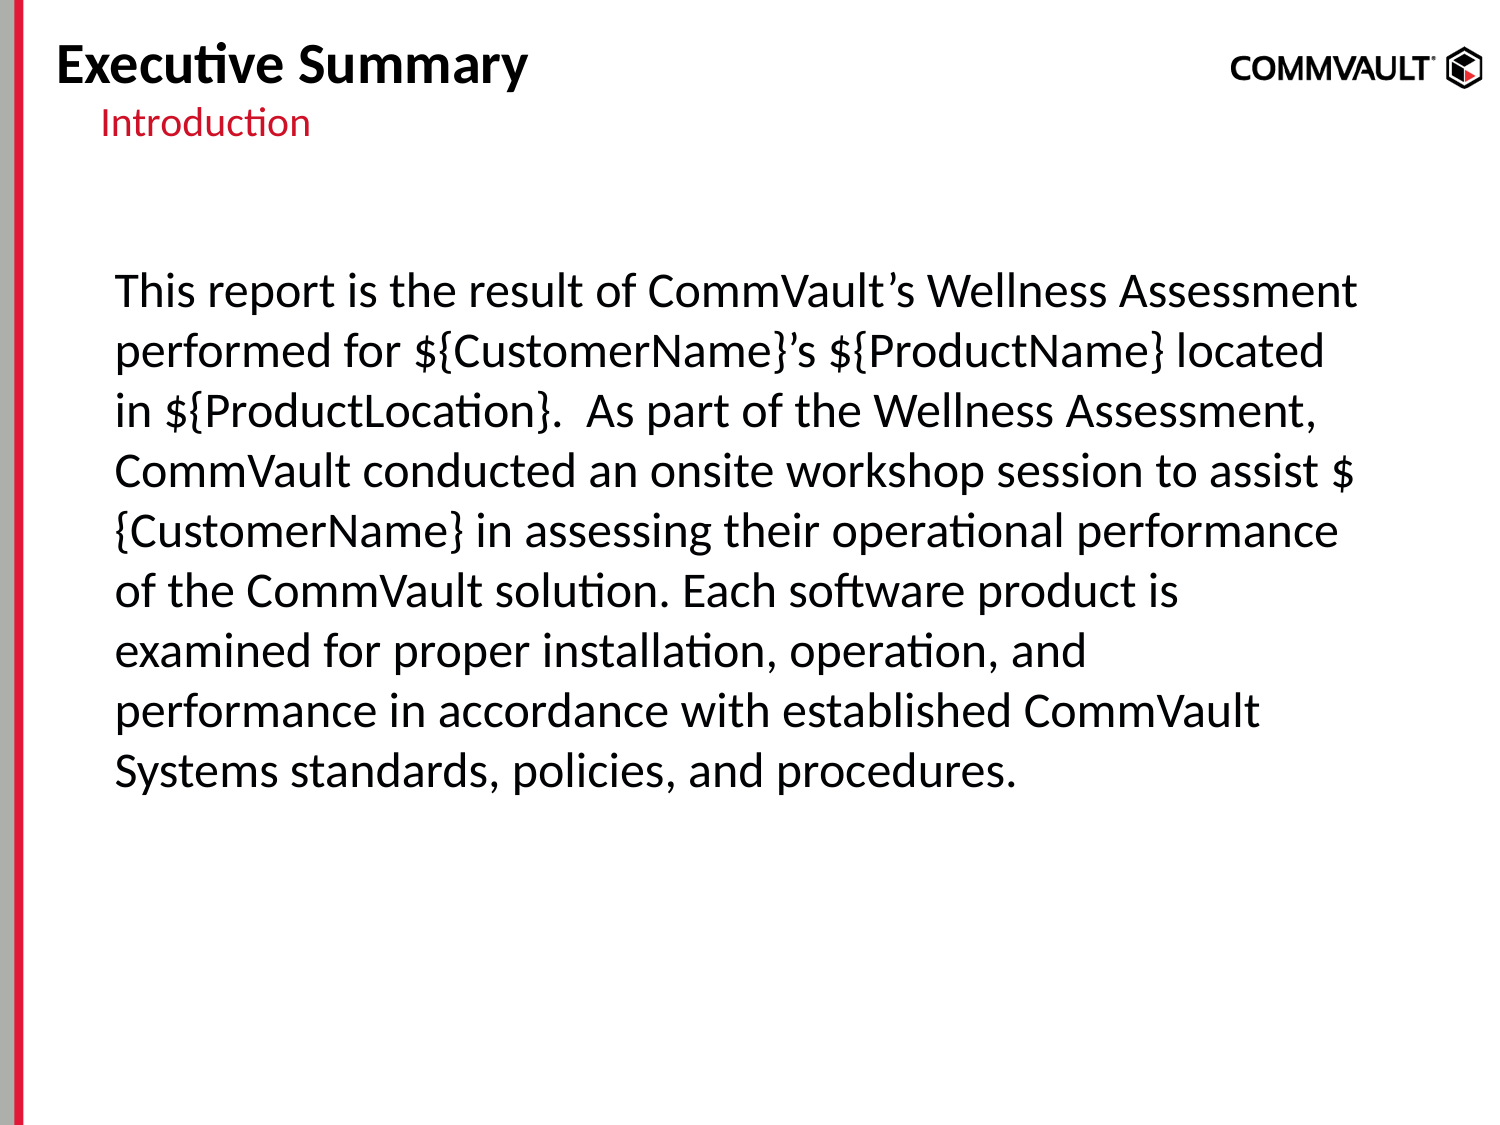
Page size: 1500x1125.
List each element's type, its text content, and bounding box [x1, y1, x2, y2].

text_box This report is the result of CommVault’s Wellness Assessment performed for ${CustomerName}’s ${ProductName} located in ${ProductLocation}. As part of the Wellness Assessment, CommVault conducted an onsite workshop session to assist ${CustomerName} in assessing their operational performance of the CommVault solution. Each software product is examined for proper installation, operation, and performance in accordance with established CommVault Systems standards, policies, and procedures. [24, 249, 1375, 1088]
list Introduction [85, 91, 1247, 150]
title Executive Summary [41, 30, 1247, 91]
picture [1247, 46, 1483, 89]
